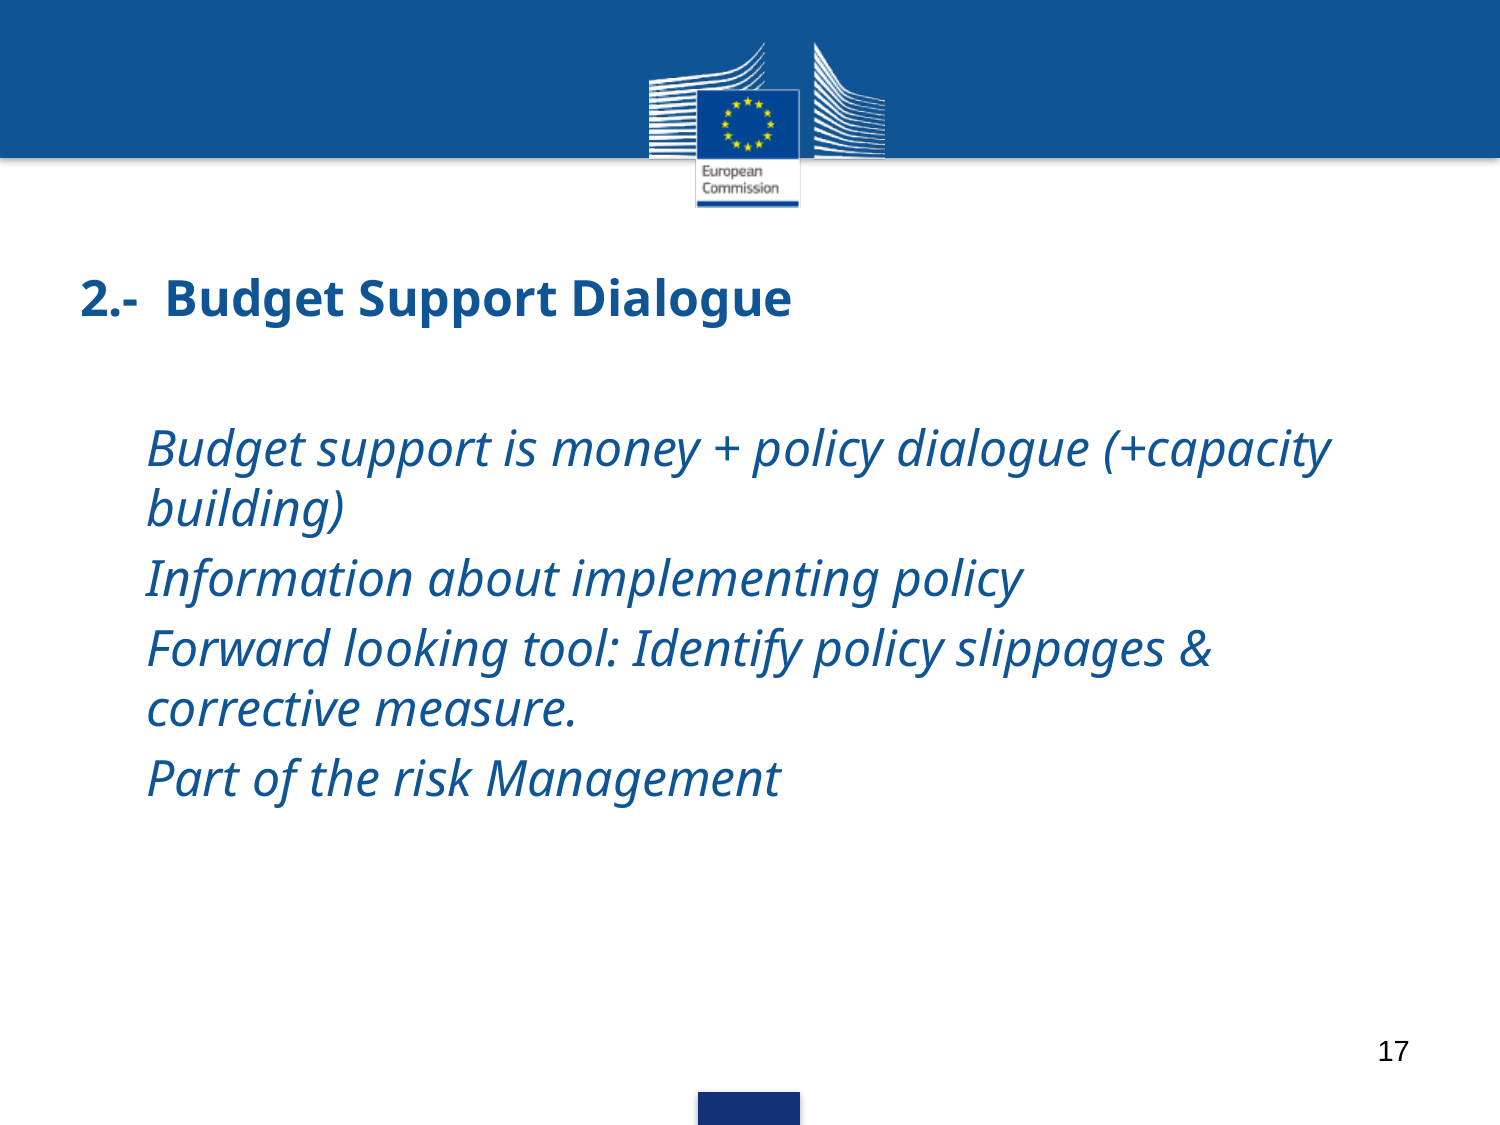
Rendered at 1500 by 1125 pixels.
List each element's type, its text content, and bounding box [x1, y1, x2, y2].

slide_number 17 [1074, 1024, 1426, 1103]
picture [649, 42, 885, 208]
title 2.- Budget Support Dialogue [64, 219, 1415, 374]
list Budget support is money + policy dialogue (+capacity building) Information about implementing policy Forward looking tool: Identify policy slippages & corrective measure. Part of the risk Management [75, 408, 1425, 988]
